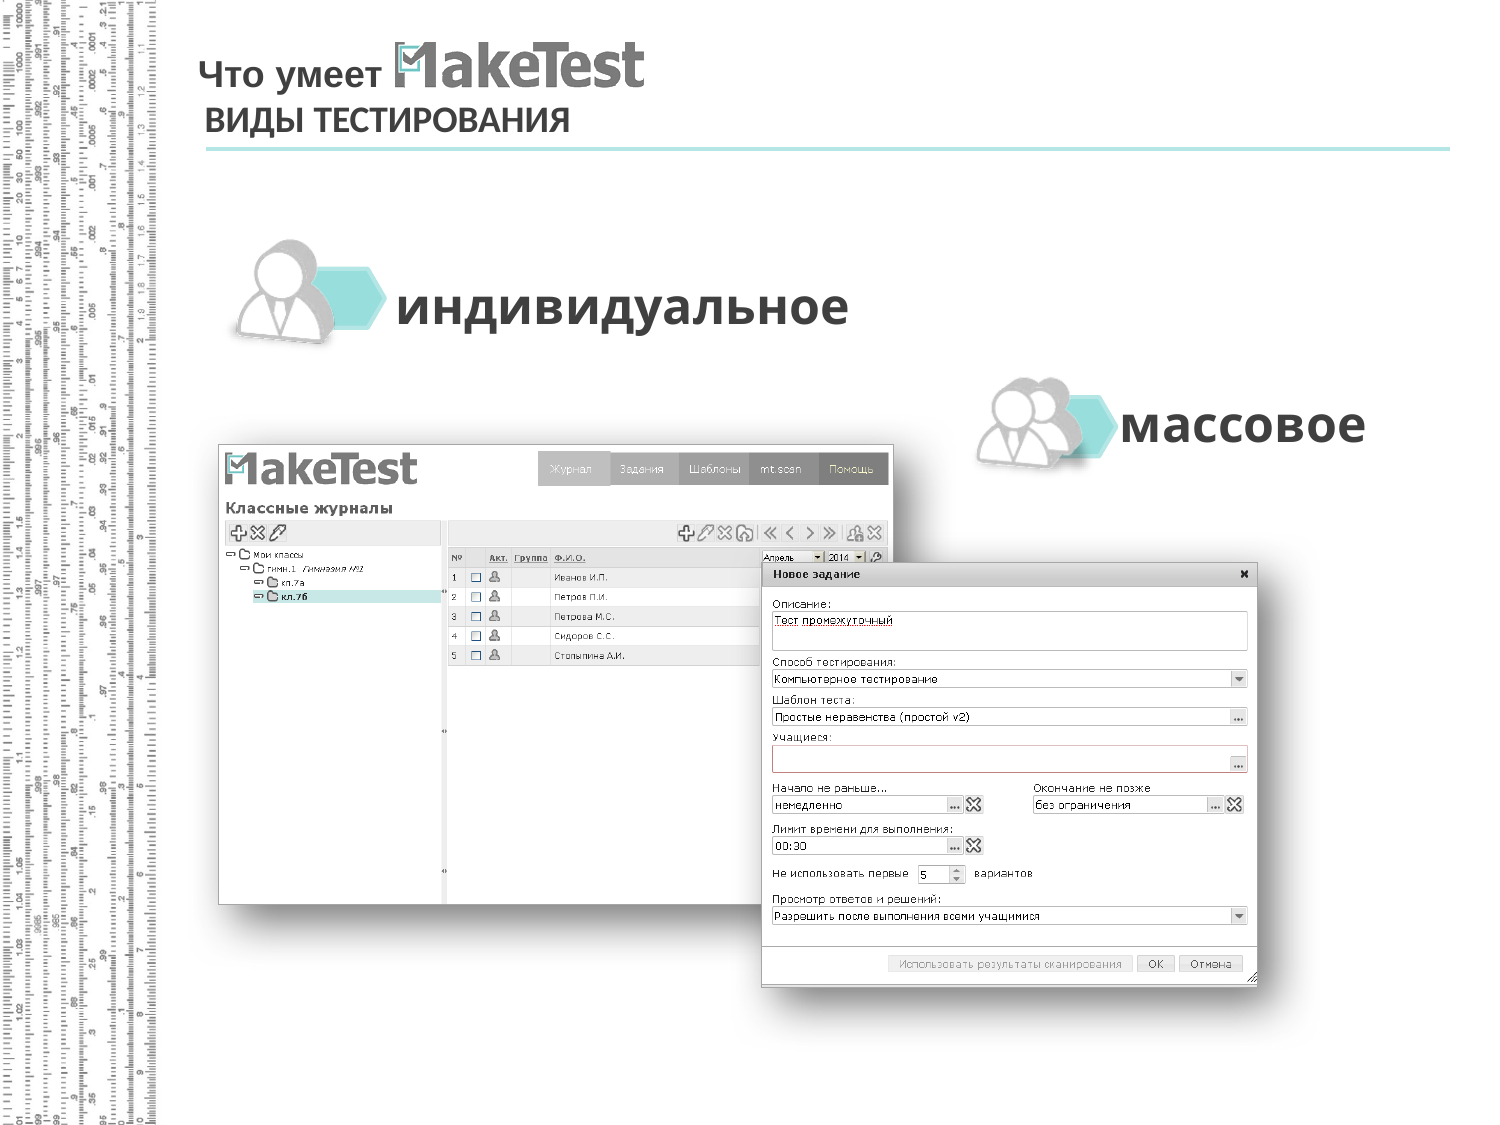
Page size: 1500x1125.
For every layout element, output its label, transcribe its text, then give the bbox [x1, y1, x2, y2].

text_box Что умеет ВИДЫ ТЕСТИРОВАНИЯ [183, 42, 1461, 149]
picture [0, 0, 161, 1125]
picture [218, 444, 1259, 988]
picture [395, 42, 645, 88]
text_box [218, 219, 1380, 484]
